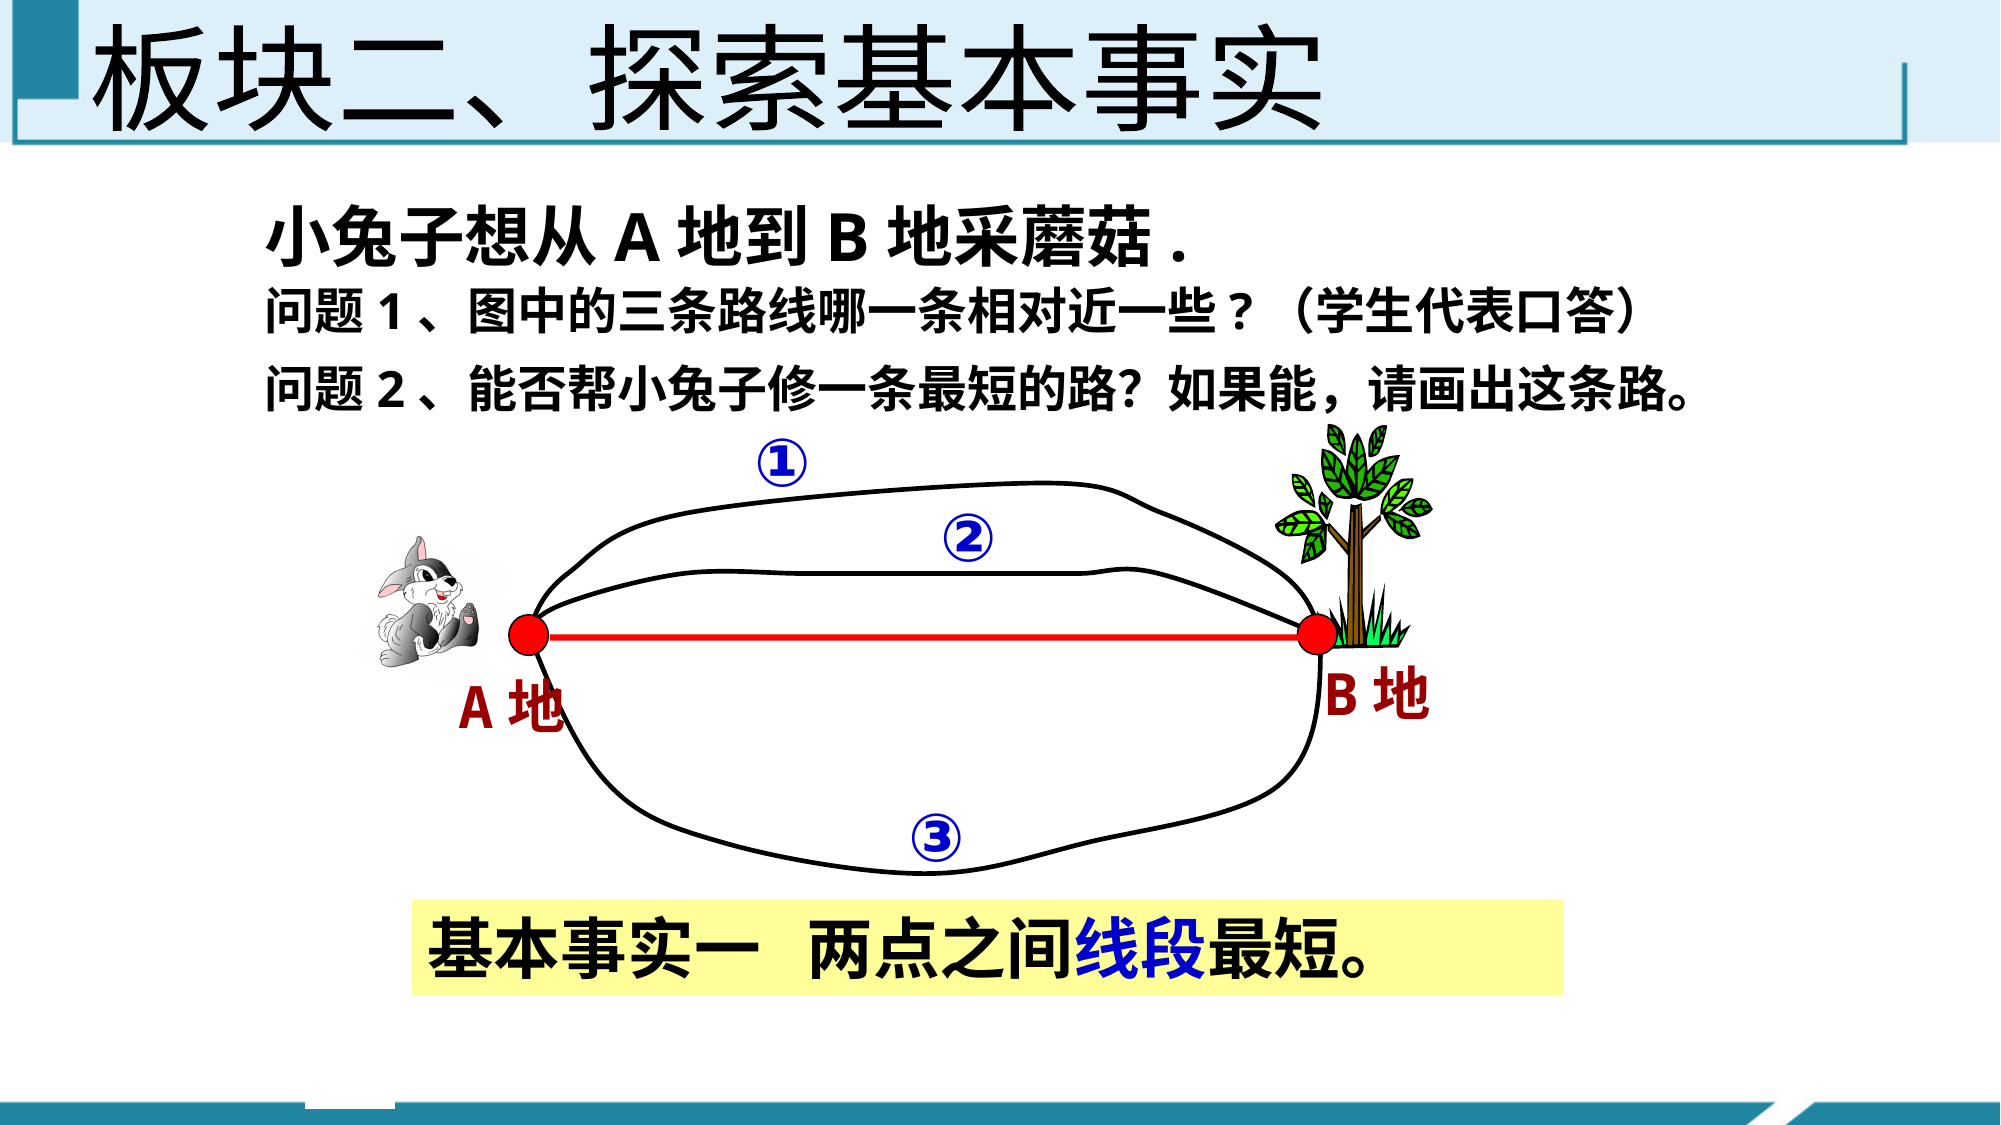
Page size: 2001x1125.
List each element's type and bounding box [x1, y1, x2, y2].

text_box [374, 412, 1433, 884]
picture [0, 0, 2000, 1125]
